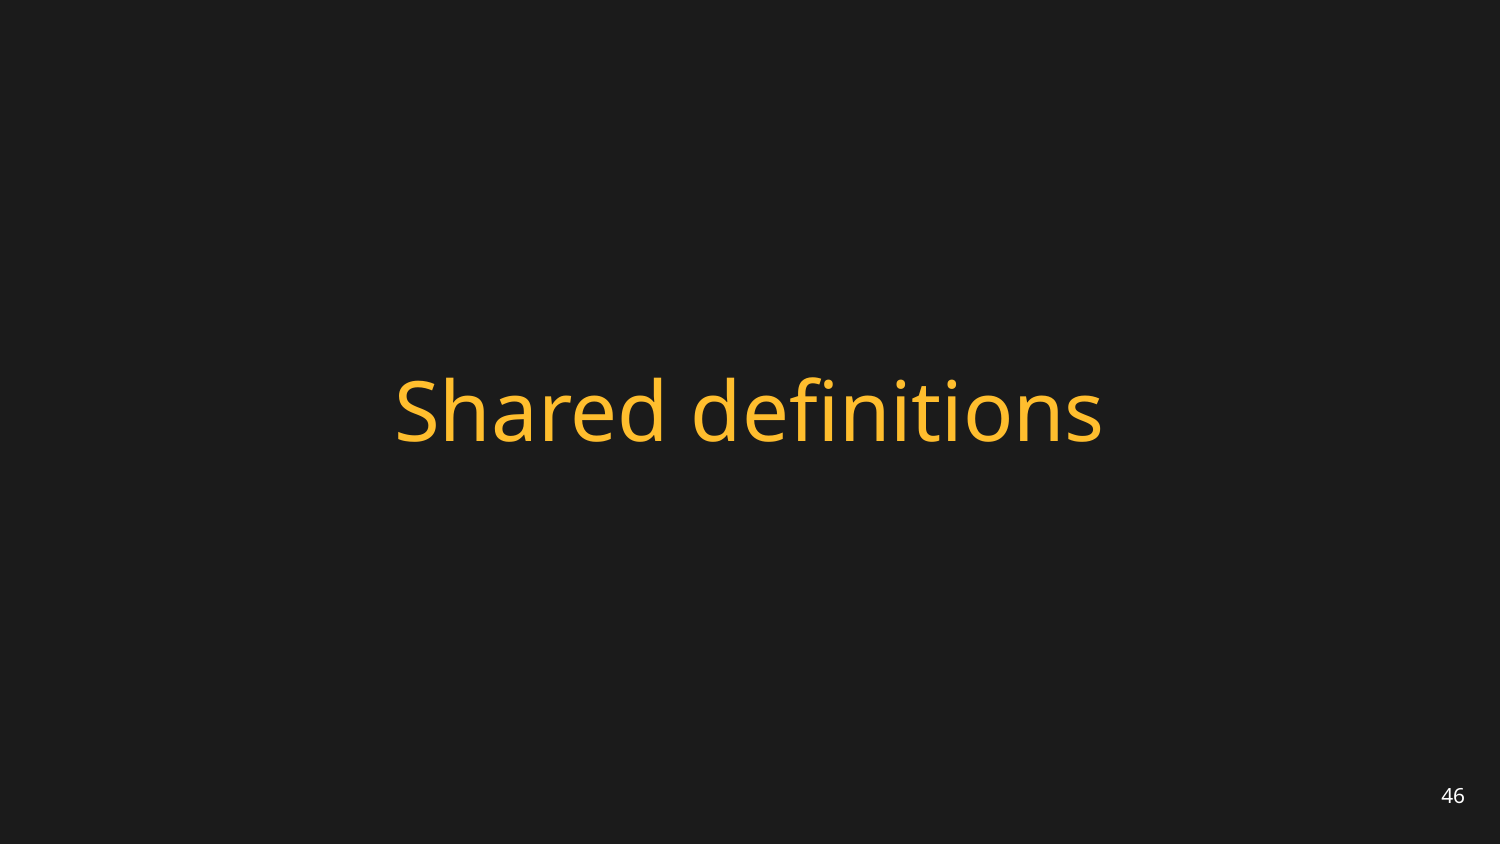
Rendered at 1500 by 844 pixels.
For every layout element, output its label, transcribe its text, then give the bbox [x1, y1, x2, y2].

slide_number 46 [1389, 764, 1480, 830]
title Shared definitions [51, 72, 1449, 753]
